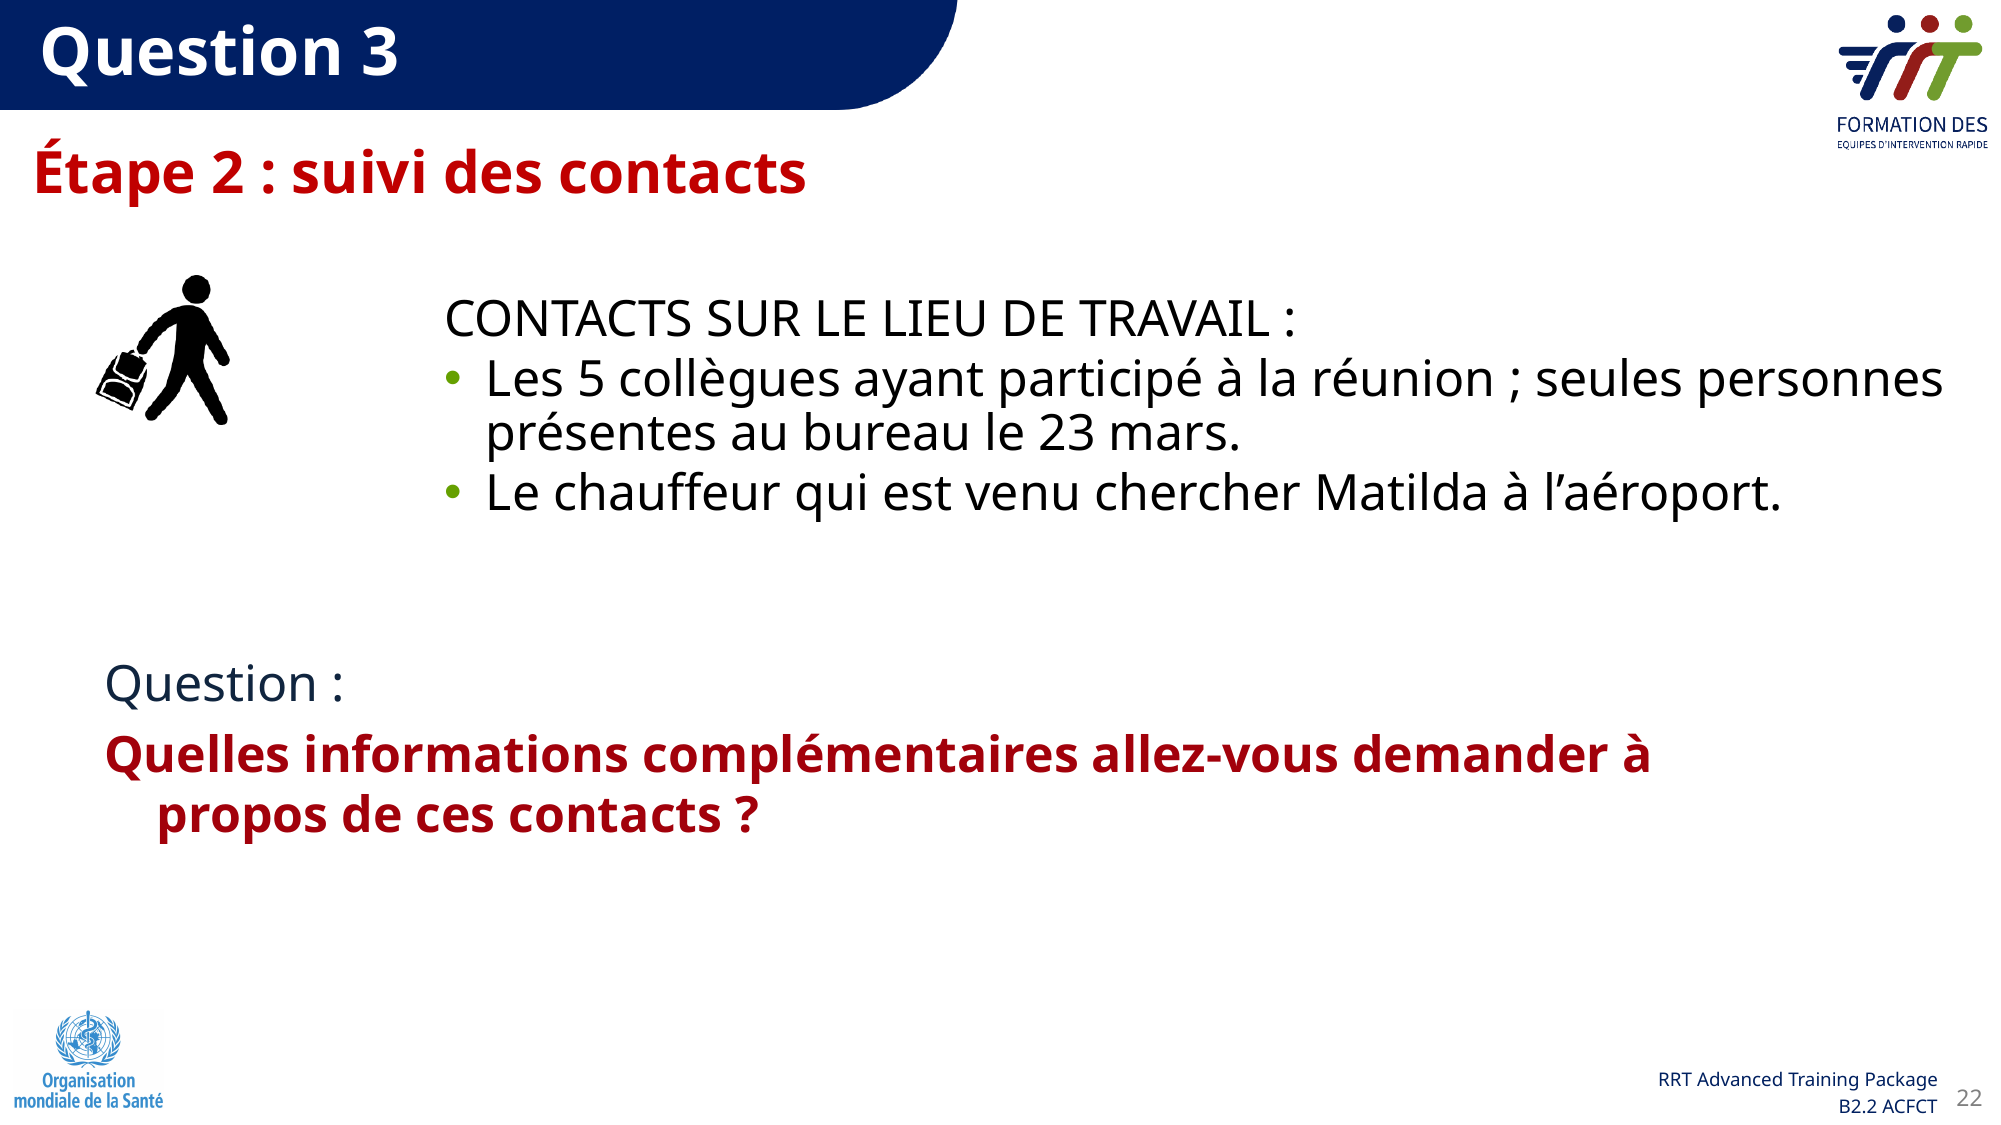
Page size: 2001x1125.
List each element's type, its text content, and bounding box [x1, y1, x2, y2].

text_box Étape 2 : suivi des contacts [32, 134, 1670, 205]
picture [87, 274, 237, 425]
text_box Question : Quelles informations complémentaires allez-vous demander à propos de ces contacts ? [95, 643, 1802, 921]
picture [13, 1009, 164, 1109]
text_box CONTACTS SUR LE LIEU DE TRAVAIL : Les 5 collègues ayant participé à la réunion ; seules personnes présentes au bureau le 23 mars. Le chauffeur qui est venu chercher Matilda à l’aéroport. [429, 279, 1964, 544]
picture [1837, 14, 1988, 150]
picture [0, 0, 958, 110]
text_box Question 3 [32, 10, 659, 105]
